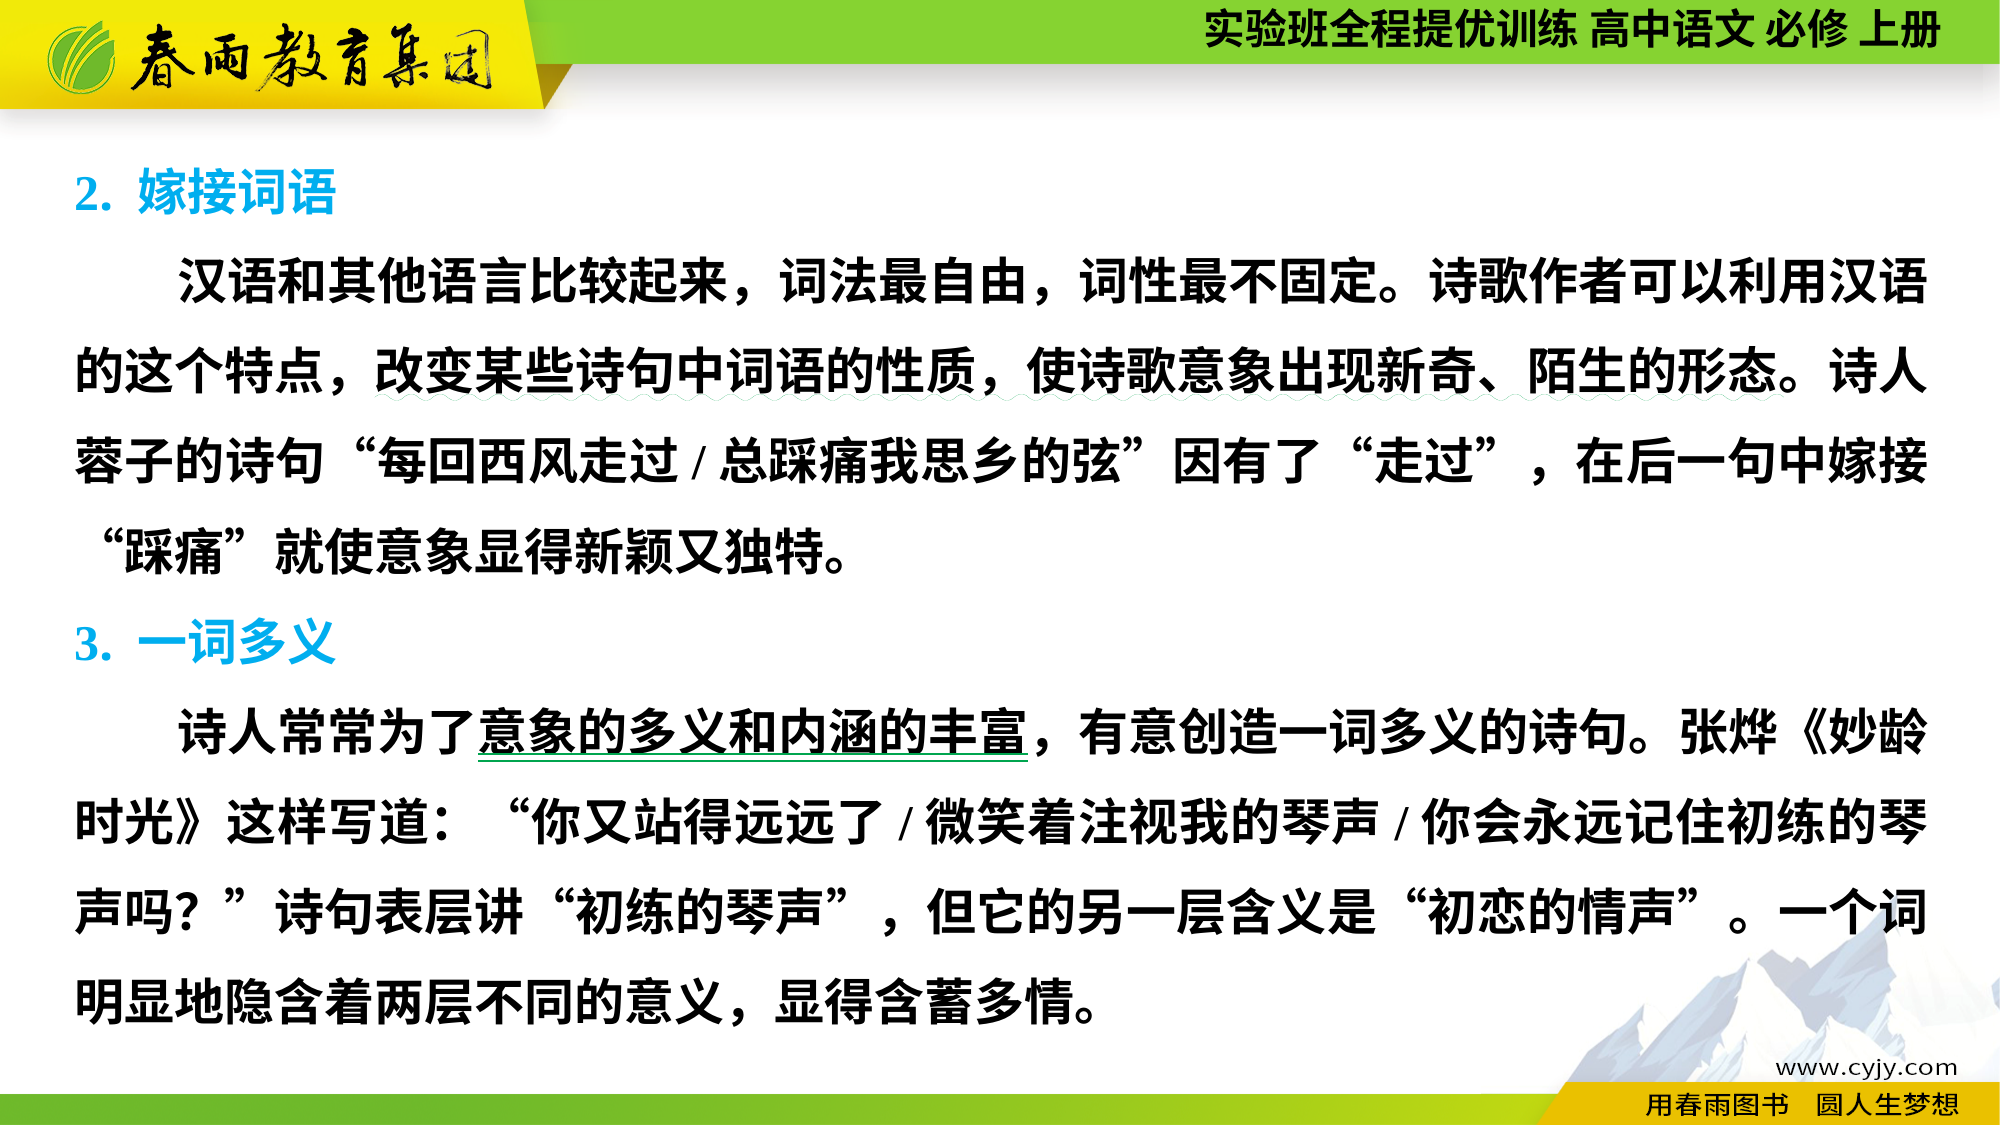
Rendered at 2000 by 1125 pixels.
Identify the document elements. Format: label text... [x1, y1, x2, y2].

list 2. 嫁接词语 汉语和其他语言比较起来，词法最自由，词性最不固定。诗歌作者可以利用汉语的这个特点，改变某些诗句中词语的性质，使诗歌意象出现新奇、陌生的形态。诗人蓉子的诗句“每回西风走过/总踩痛我思乡的弦”因有了“走过”，在后一句中嫁接“踩痛”就使意象显得新颖又独特。 3. 一词多义 诗人常常为了意象的多义和内涵的丰富，有意创造一词多义的诗句。张烨《妙龄时光》这样写道：“你又站得远远了/微笑着注视我的琴声/你会永远记住初练的琴声吗？”诗句表层讲“初练的琴声”，但它的另一层含义是“初恋的情声”。一个词明显地隐含着两层不同的意义，显得含蓄多情。 [59, 122, 1944, 1047]
picture [0, 0, 2000, 1125]
